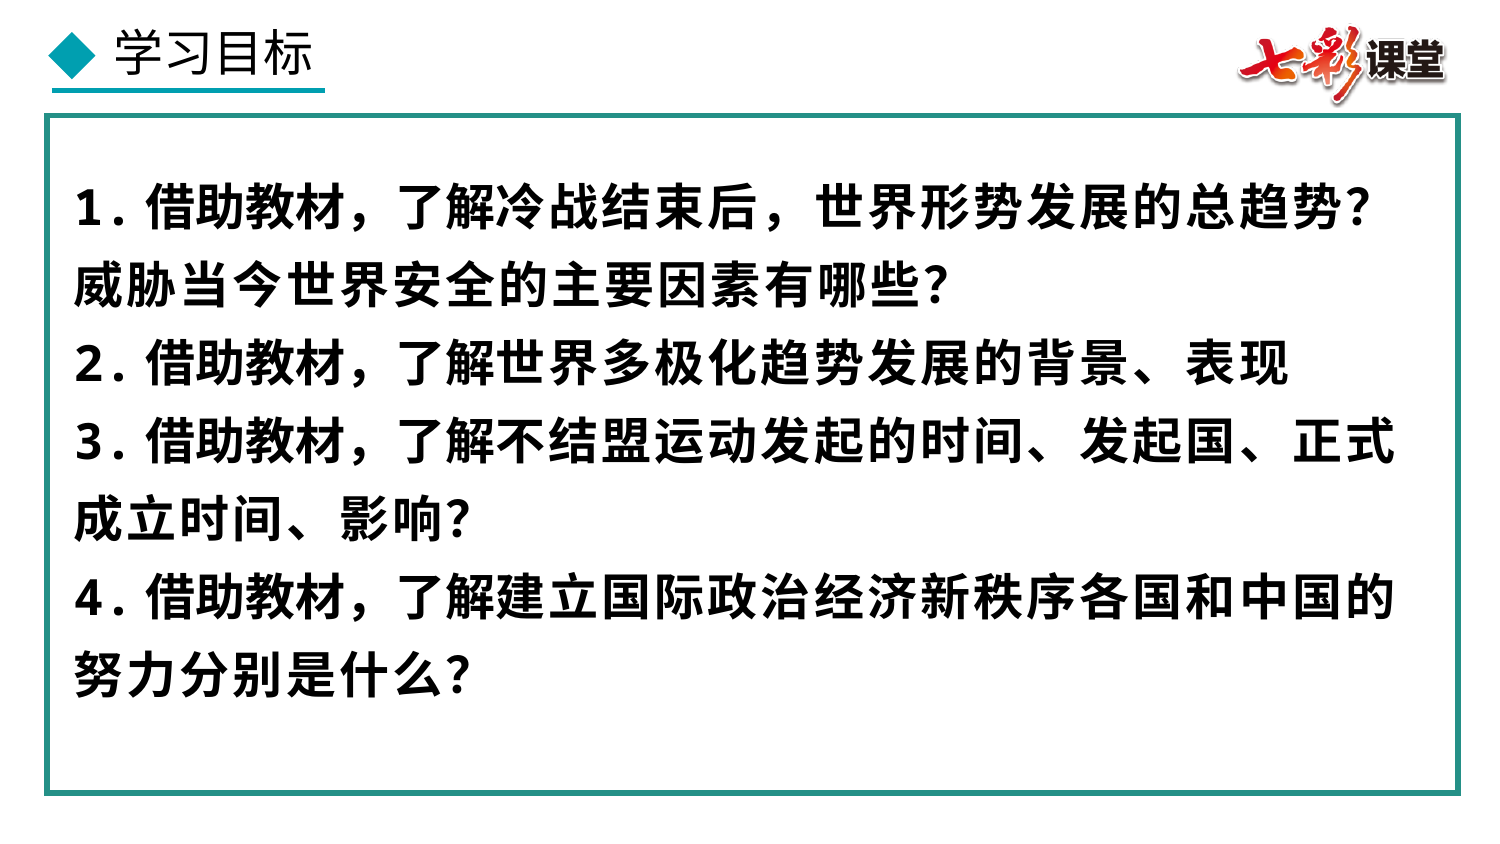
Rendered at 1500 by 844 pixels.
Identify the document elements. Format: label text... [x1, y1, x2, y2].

picture [1234, 20, 1451, 108]
text_box 1.借助教材，了解冷战结束后，世界形势发展的总趋势？威胁当今世界安全的主要因素有哪些？ 2.借助教材，了解世界多极化趋势发展的背景、表现 3.借助教材，了解不结盟运动发起的时间、发起国、正式成立时间、影响？ 4.借助教材，了解建立国际政治经济新秩序各国和中国的努力分别是什么？ [58, 149, 1458, 772]
